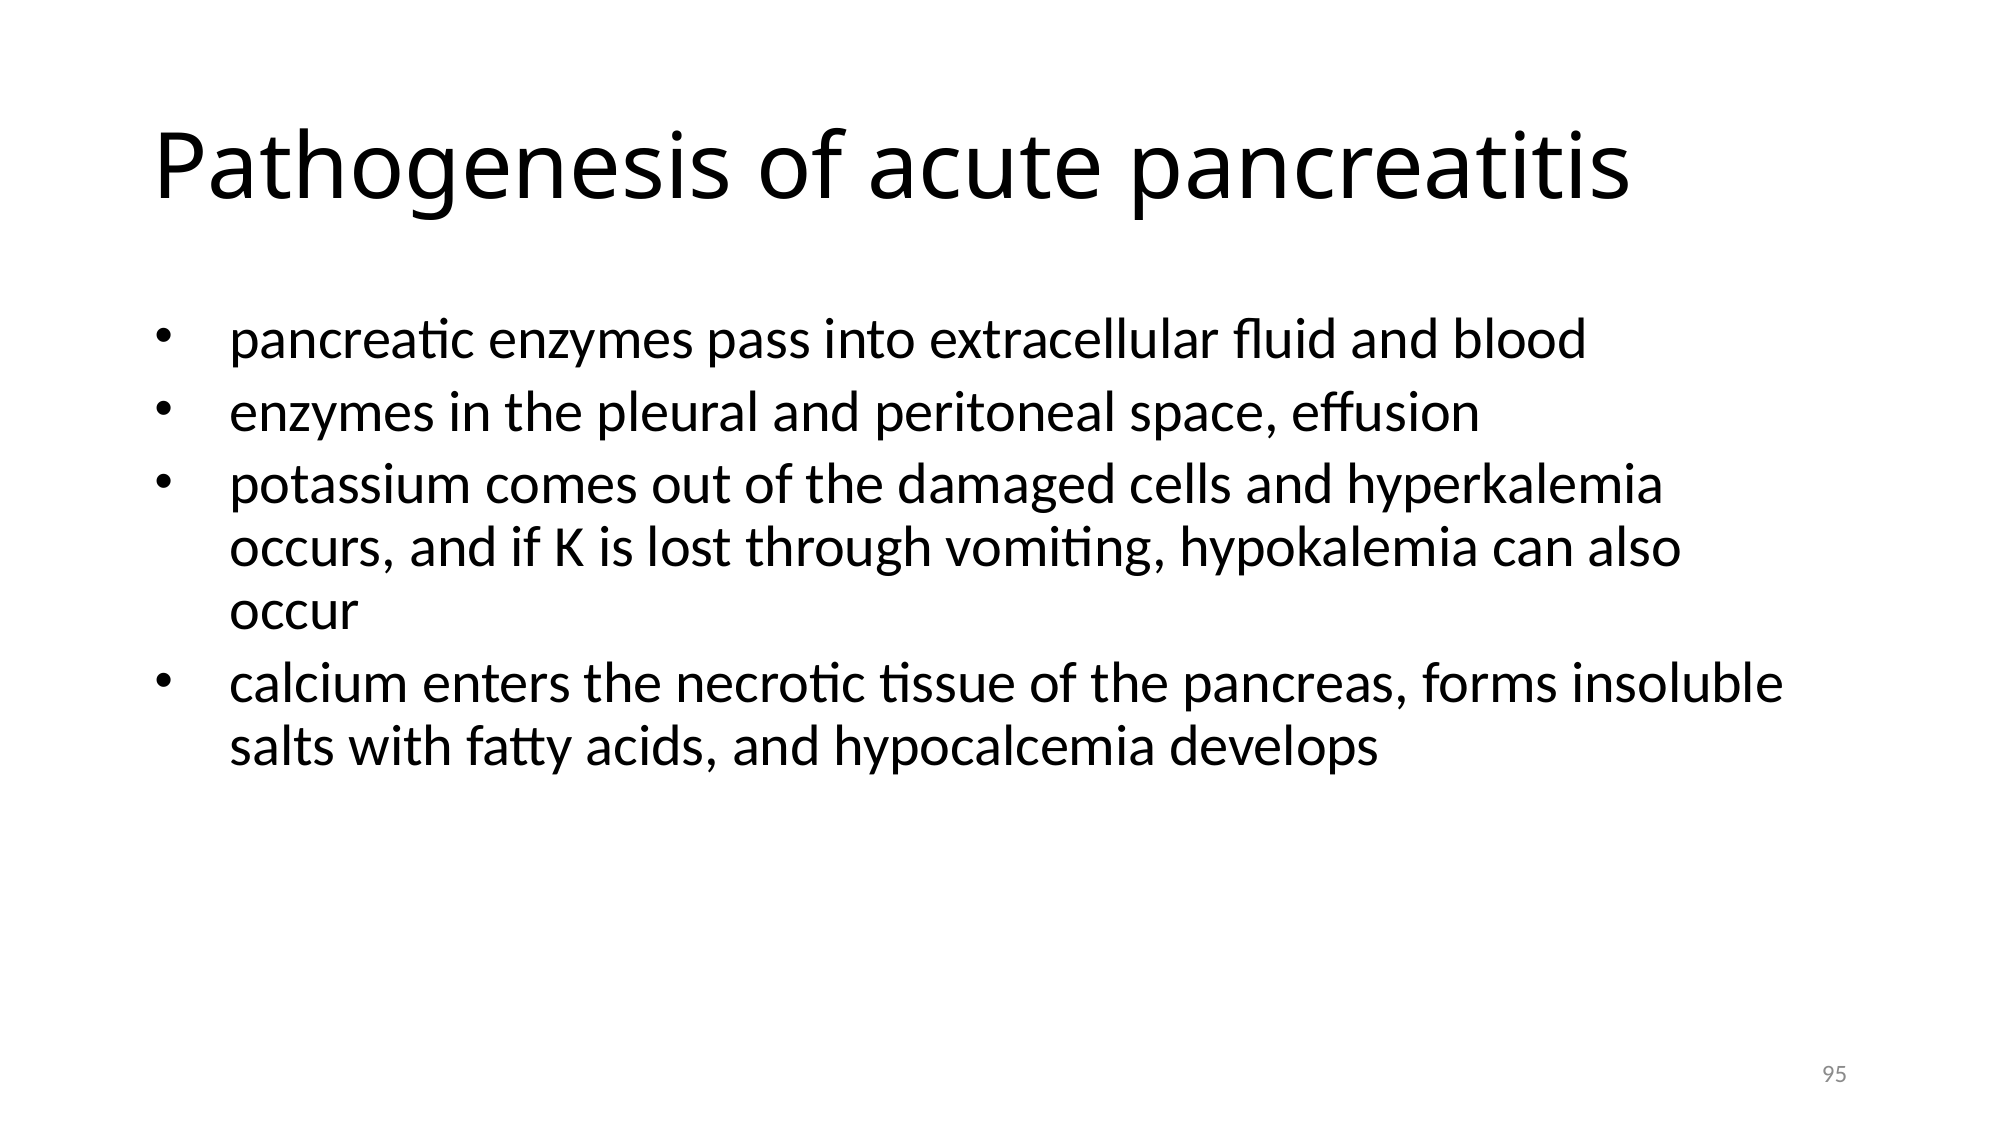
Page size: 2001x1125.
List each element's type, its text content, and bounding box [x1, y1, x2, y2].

slide_number 95 [1412, 1042, 1863, 1103]
title Pathogenesis of acute pancreatitis [137, 59, 1863, 278]
list pancreatic enzymes pass into extracellular fluid and blood enzymes in the pleural and peritoneal space, effusion potassium comes out of the damaged cells and hyperkalemia occurs, and if K is lost through vomiting, hypokalemia can also occur calcium enters the necrotic tissue of the pancreas, forms insoluble salts with fatty acids, and hypocalcemia develops [137, 299, 1963, 1014]
